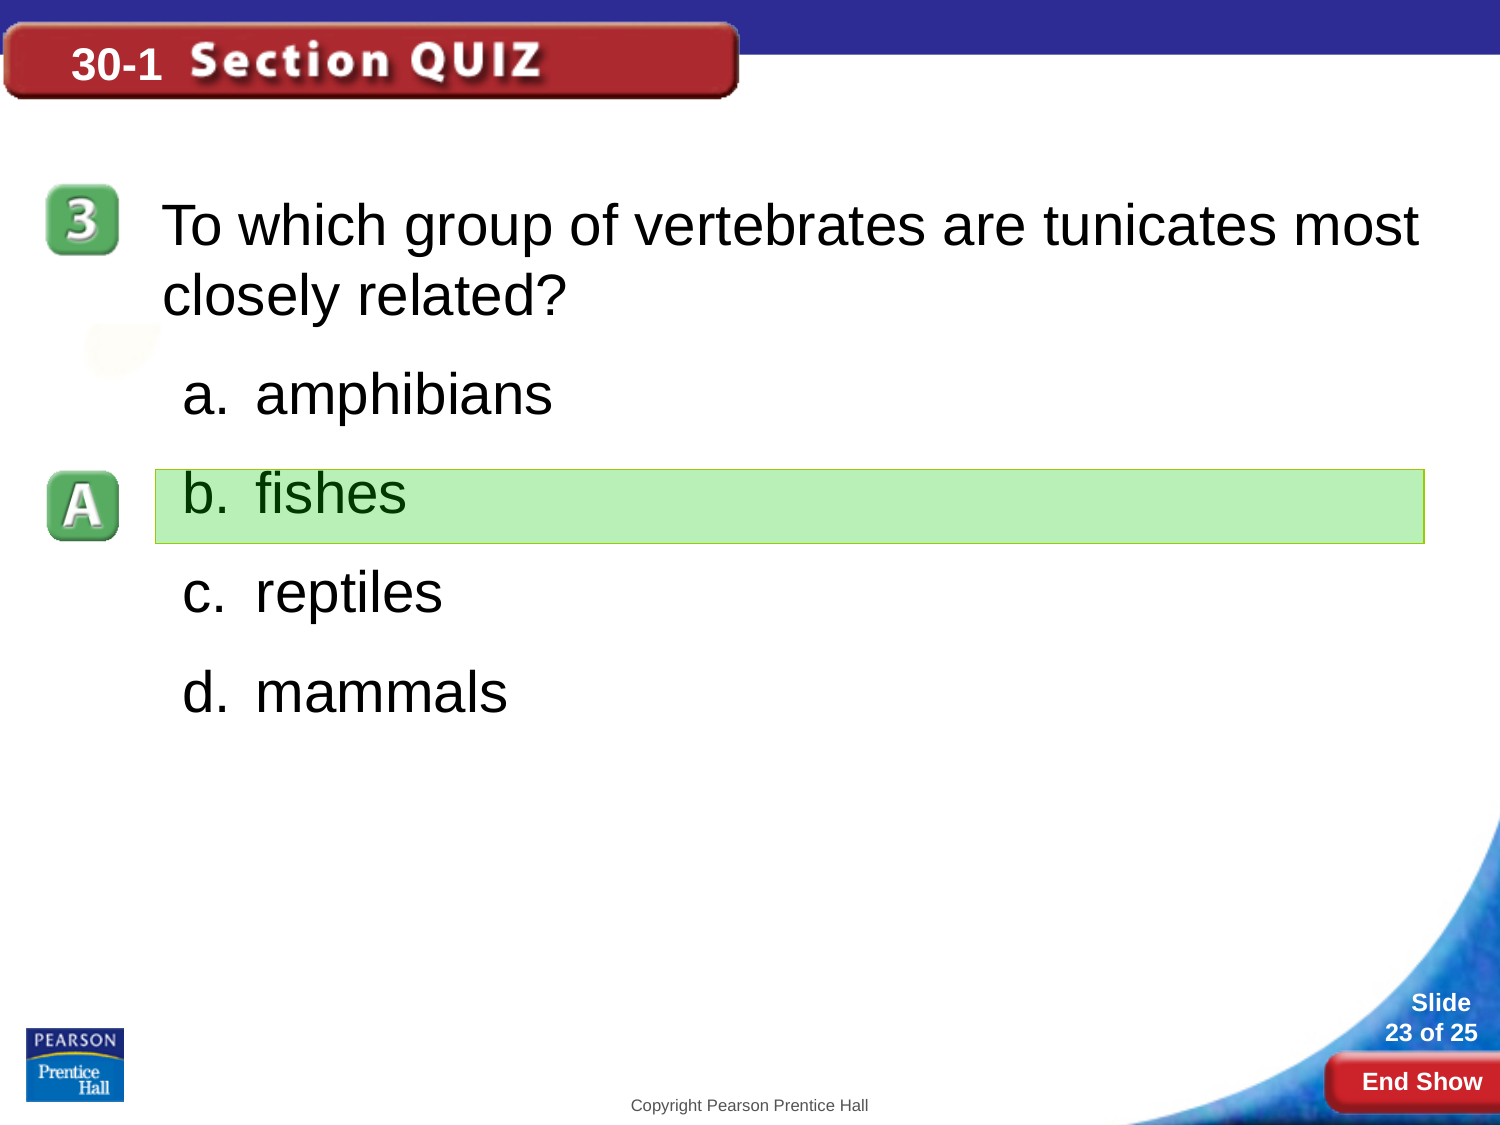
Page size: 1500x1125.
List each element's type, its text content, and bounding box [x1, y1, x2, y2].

title 30-1 [2, 26, 179, 98]
picture [0, 0, 1500, 1125]
list To which group of vertebrates are tunicates most closely related? amphibians fishes reptiles mammals [44, 179, 1440, 888]
picture [38, 178, 136, 264]
text_box [155, 469, 1424, 544]
footer Copyright Pearson Prentice Hall [512, 1087, 988, 1113]
